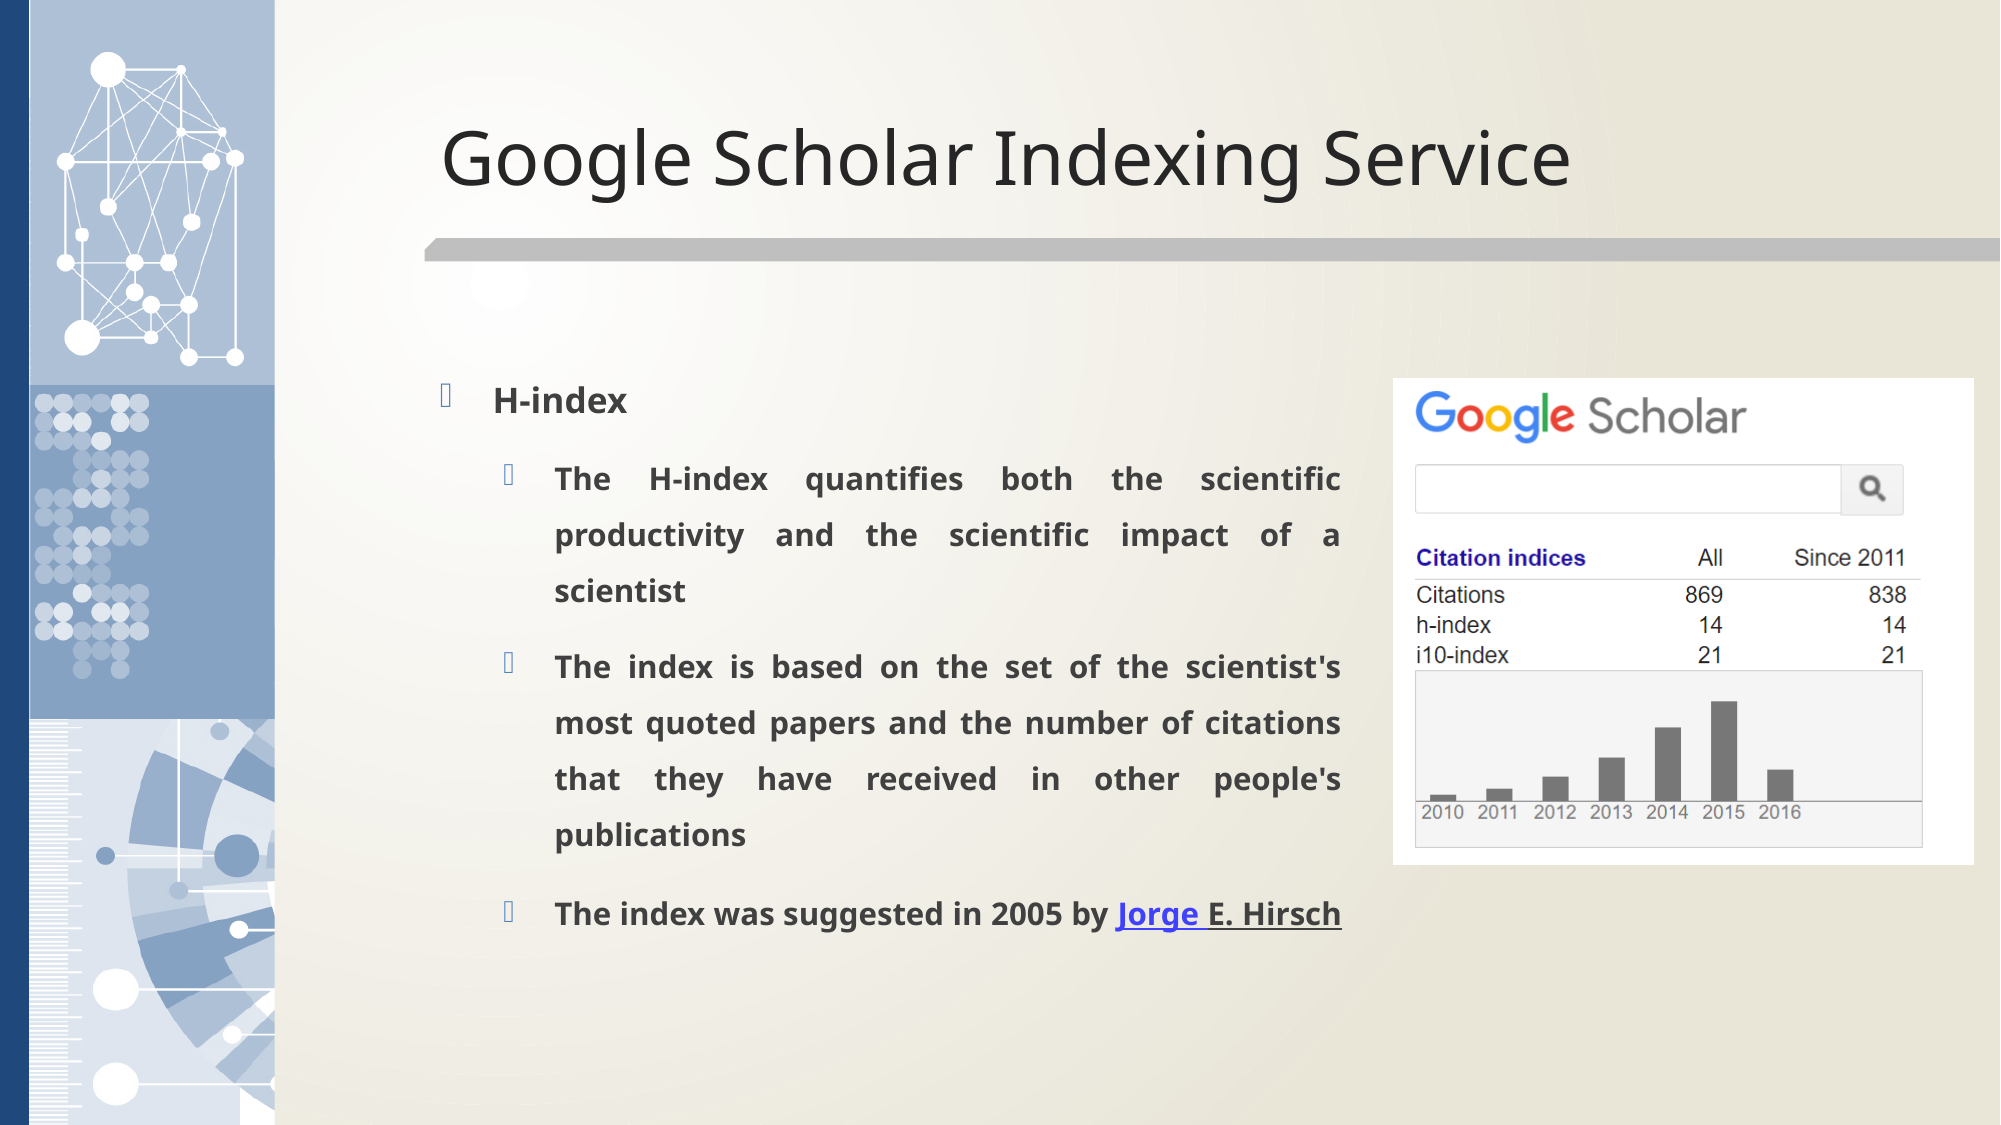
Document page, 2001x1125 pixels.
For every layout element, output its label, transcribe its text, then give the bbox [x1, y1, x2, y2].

title Google Scholar Indexing Service [425, 102, 1888, 313]
list H-index The H-index quantifies both the scientific productivity and the scientific impact of a scientist The index is based on the set of the scientist's most quoted papers and the number of citations that they have received in other people's publications The index was suggested in 2005 by Jorge E. Hirsch [424, 350, 1358, 1003]
picture [1393, 378, 1974, 865]
